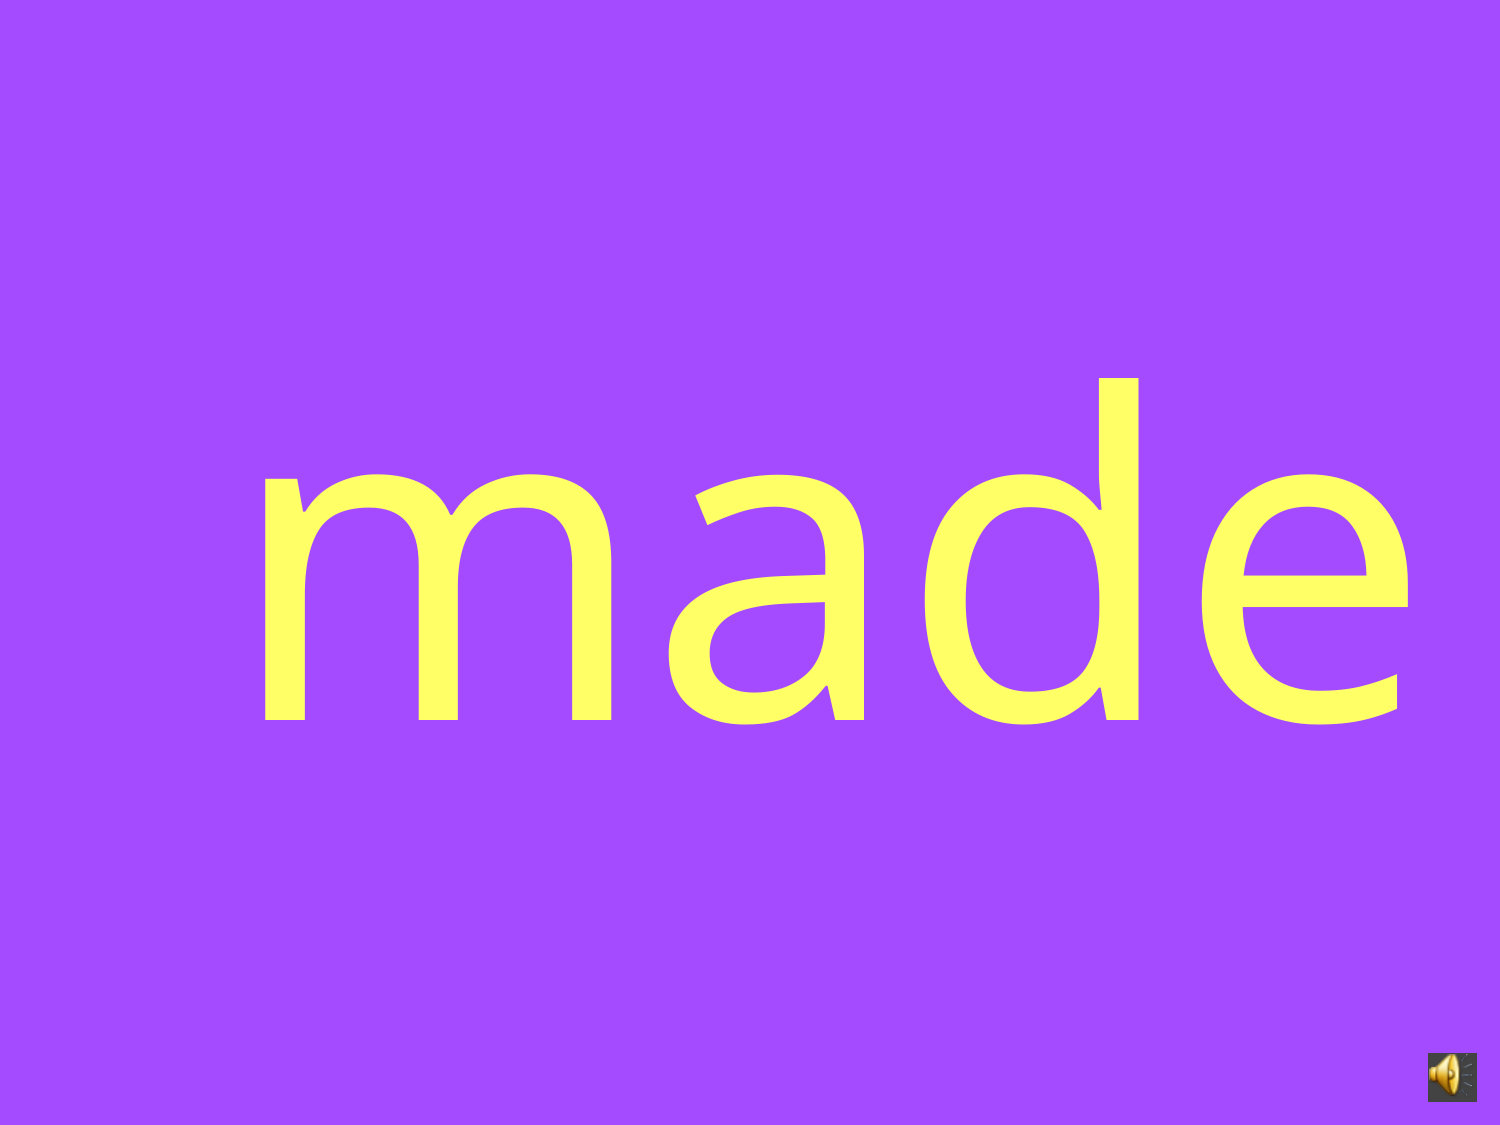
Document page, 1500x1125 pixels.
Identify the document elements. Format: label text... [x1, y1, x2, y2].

subtitle made [212, 262, 1450, 763]
picture [1427, 1052, 1478, 1103]
